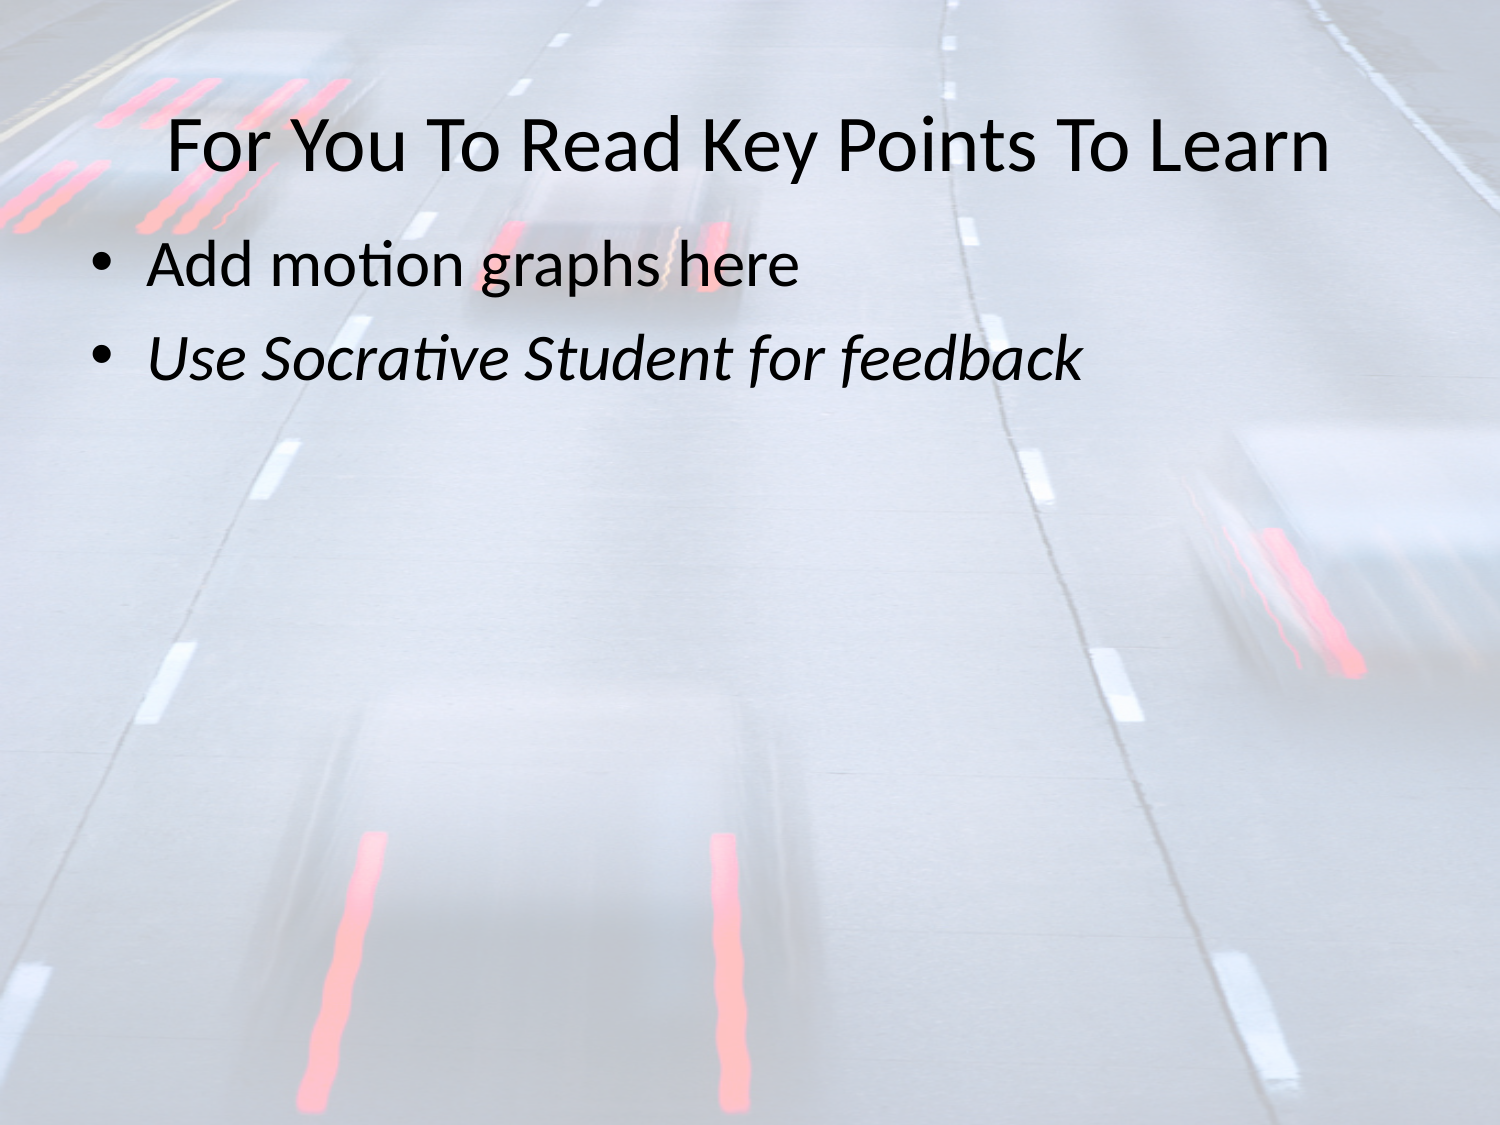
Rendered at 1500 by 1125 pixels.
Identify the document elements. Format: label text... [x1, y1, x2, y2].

title For You To Read Key Points To Learn [75, 45, 1425, 212]
list Add motion graphs here Use Socrative Student for feedback [75, 212, 1425, 1075]
